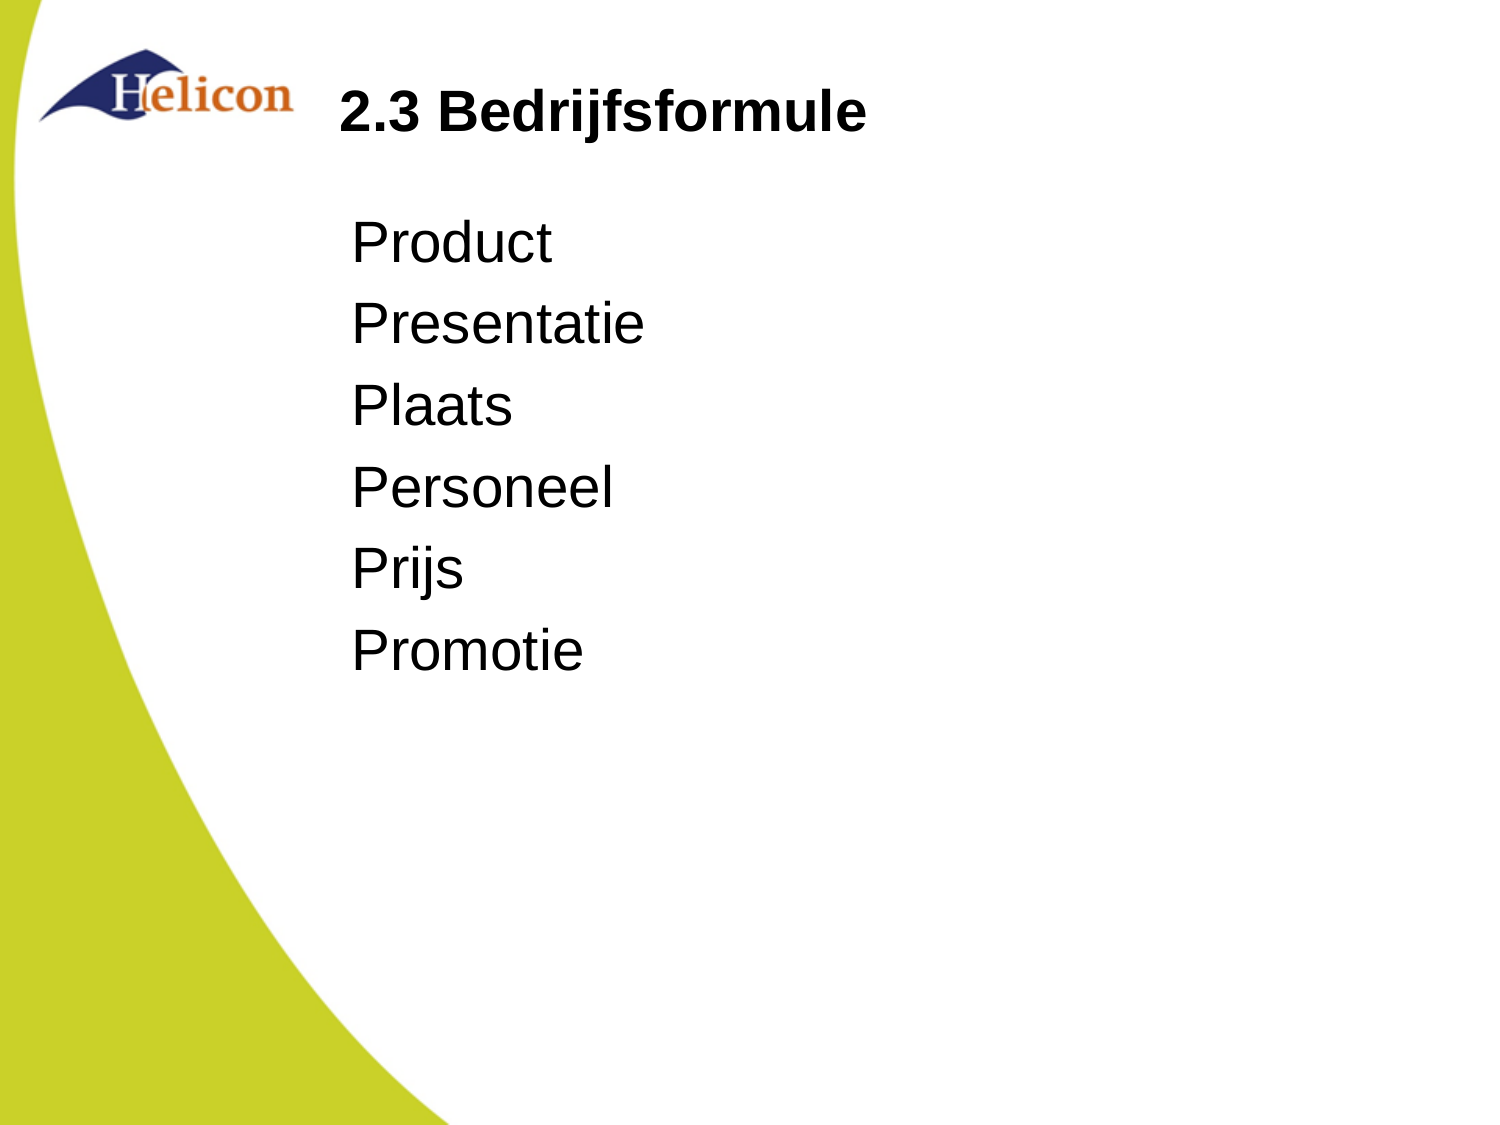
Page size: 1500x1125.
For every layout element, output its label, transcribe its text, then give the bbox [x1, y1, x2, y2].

picture [0, 0, 1500, 1125]
title 2.3 Bedrijfsformule [324, 54, 1415, 161]
list Product Presentatie Plaats Personeel Prijs Promotie [336, 196, 1425, 1005]
